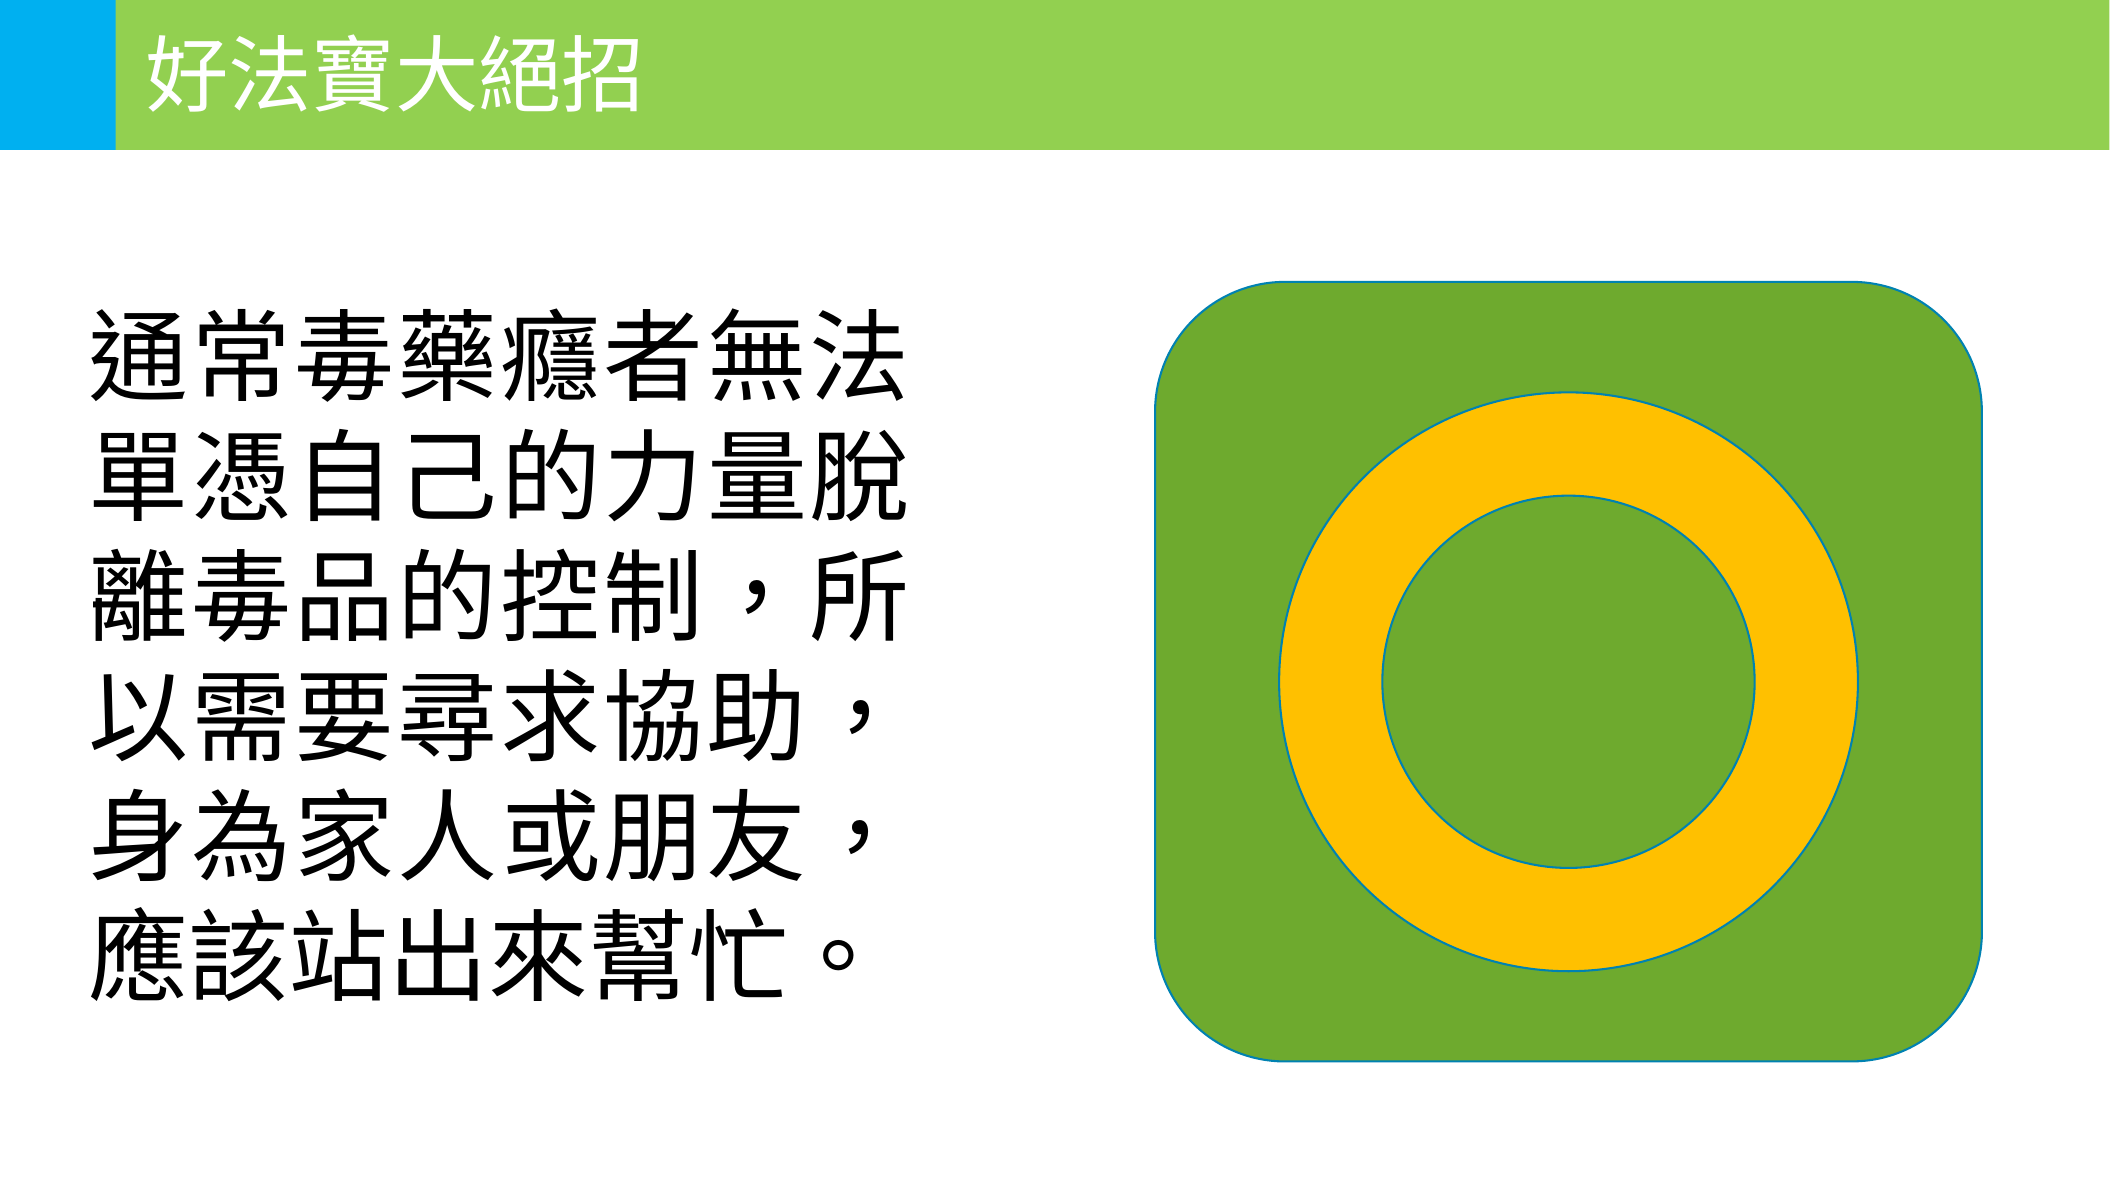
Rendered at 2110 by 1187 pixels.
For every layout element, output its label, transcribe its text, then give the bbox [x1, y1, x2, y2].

text_box 好法寶大絕招 [130, 14, 660, 130]
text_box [1155, 281, 1982, 1062]
text_box 通常毒藥癮者無法單憑自己的力量脫離毒品的控制，所以需要尋求協助，身為家人或朋友，應該站出來幫忙。 [74, 286, 925, 1021]
